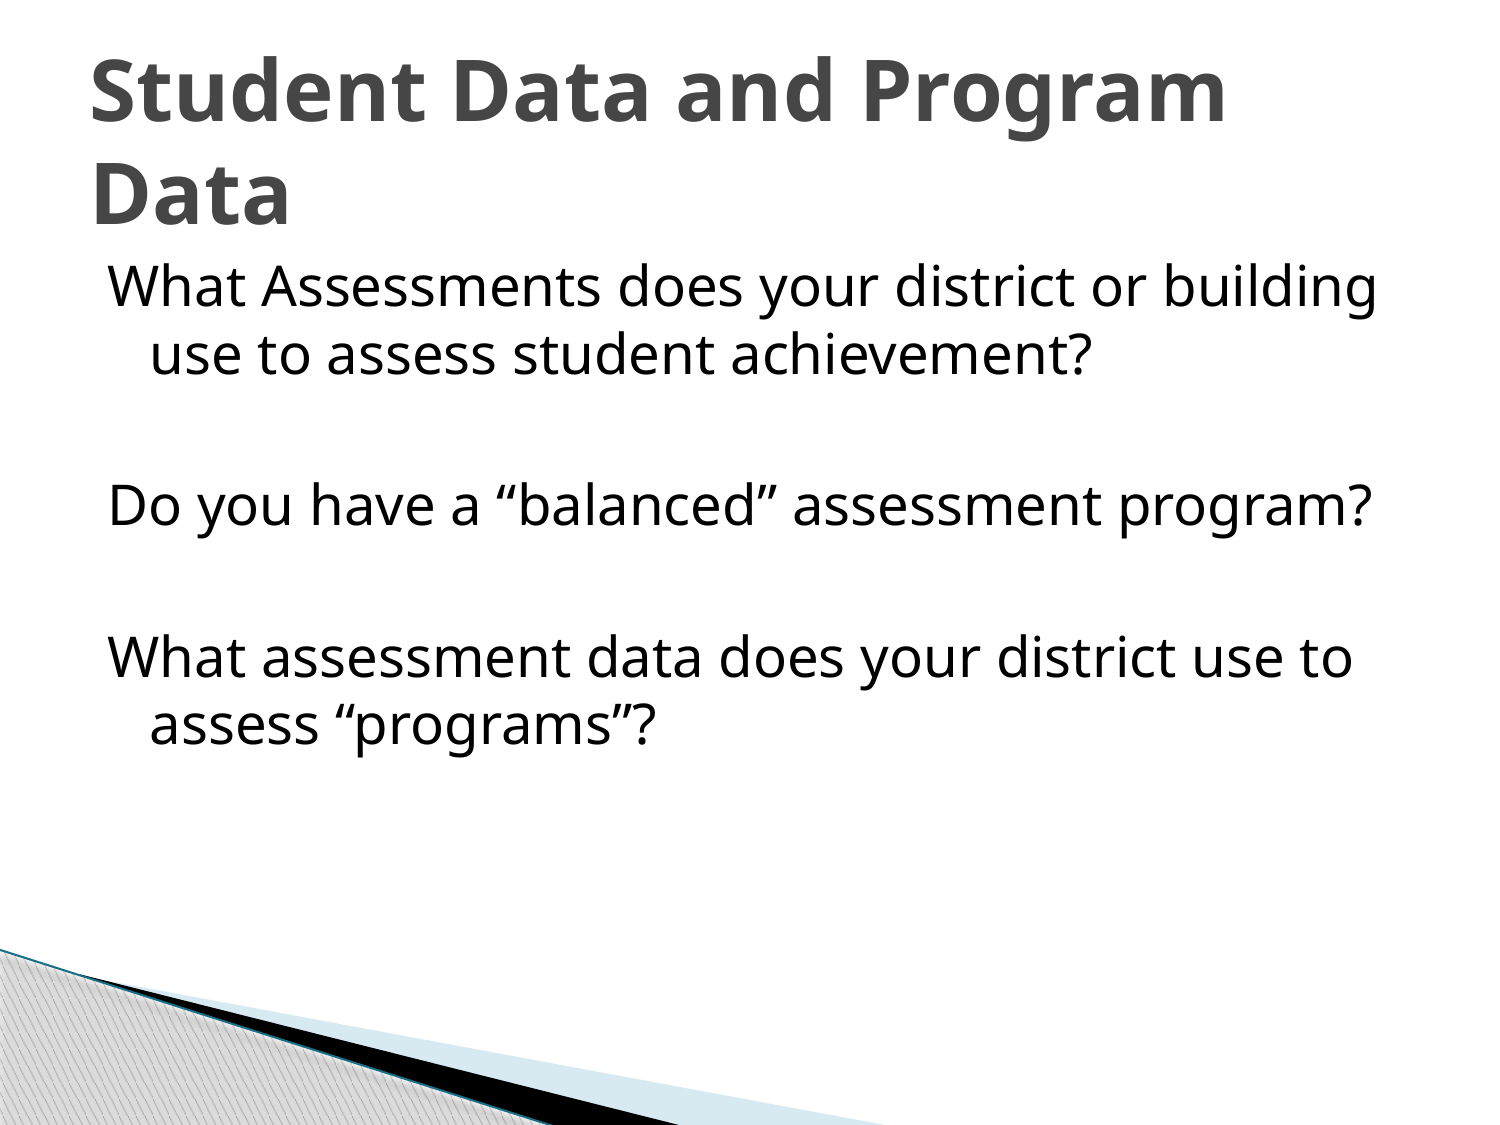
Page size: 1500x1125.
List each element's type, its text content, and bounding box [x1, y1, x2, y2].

title Student Data and Program Data [75, 45, 1425, 233]
list What Assessments does your district or building use to assess student achievement? Do you have a “balanced” assessment program? What assessment data does your district use to assess “programs”? [75, 243, 1425, 986]
